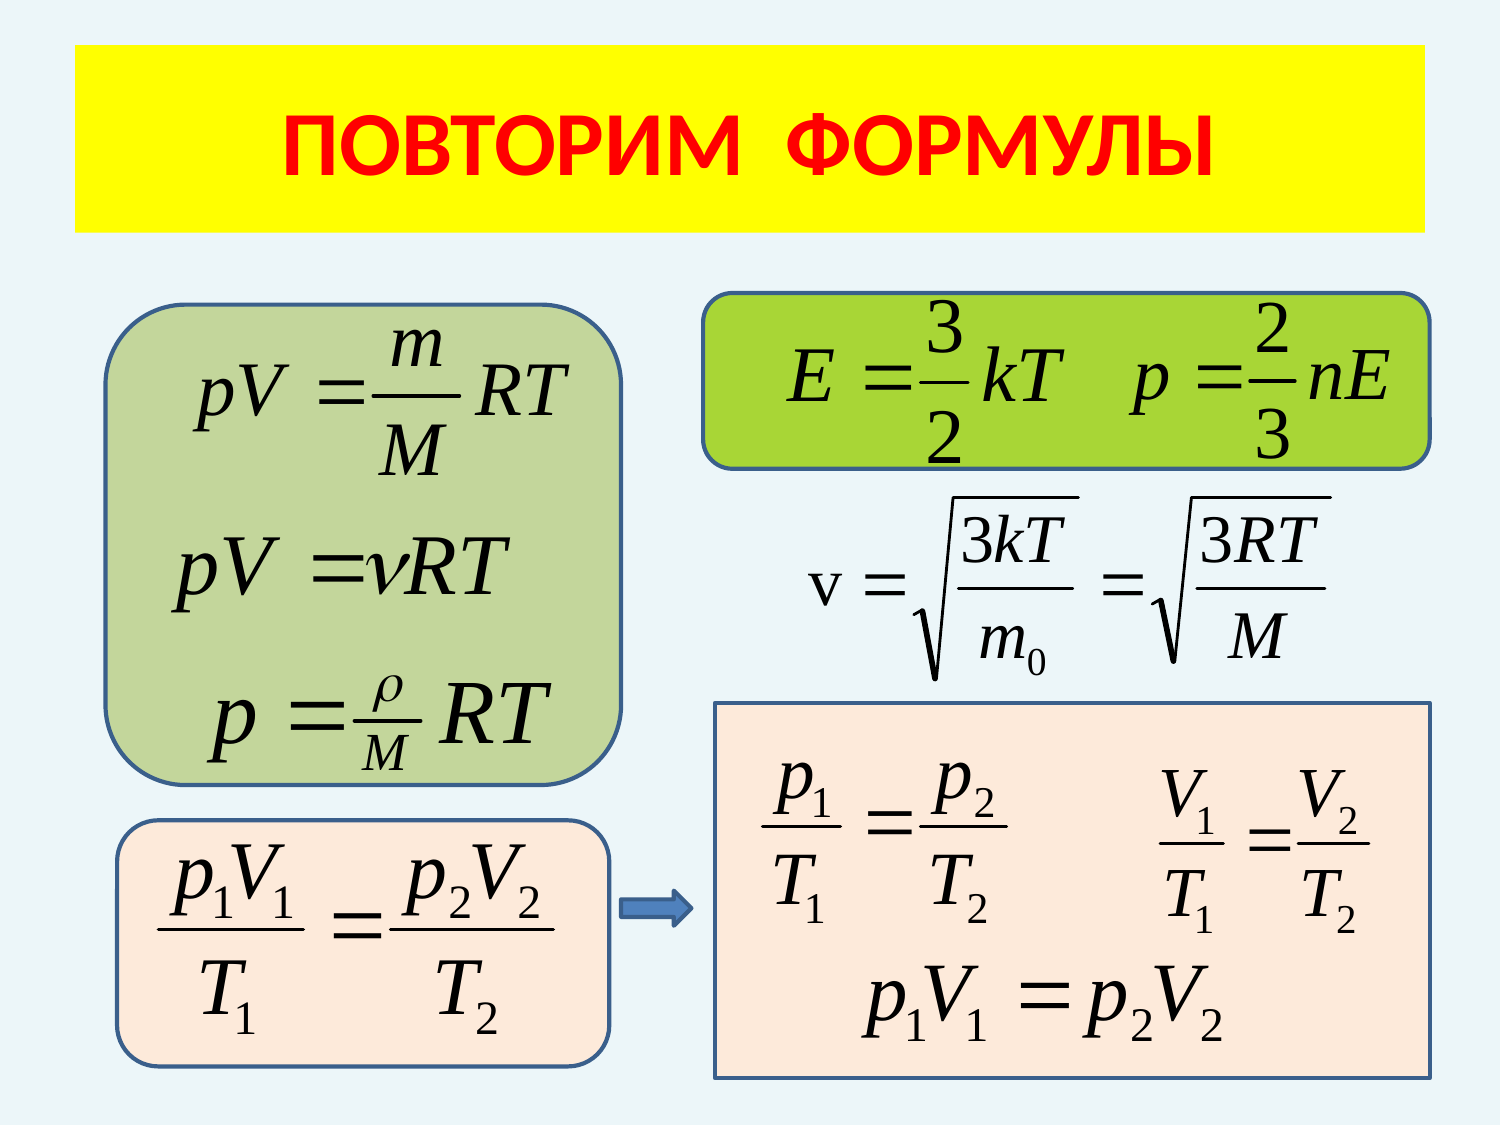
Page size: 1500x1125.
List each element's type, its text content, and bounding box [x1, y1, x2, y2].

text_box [187, 644, 570, 790]
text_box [1148, 749, 1384, 950]
text_box [618, 888, 694, 928]
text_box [796, 480, 1347, 697]
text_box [843, 937, 1238, 1056]
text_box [773, 276, 1082, 481]
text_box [175, 292, 588, 493]
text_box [749, 726, 1020, 940]
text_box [1112, 280, 1407, 475]
text_box [114, 818, 612, 1069]
title ПОВТОРИМ ФОРМУЛЫ [75, 45, 1425, 233]
text_box [713, 701, 1432, 1080]
text_box [701, 290, 768, 471]
text_box [1085, 290, 1107, 471]
text_box [103, 304, 624, 788]
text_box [152, 515, 528, 632]
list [144, 820, 569, 1053]
text_box [1411, 292, 1432, 469]
